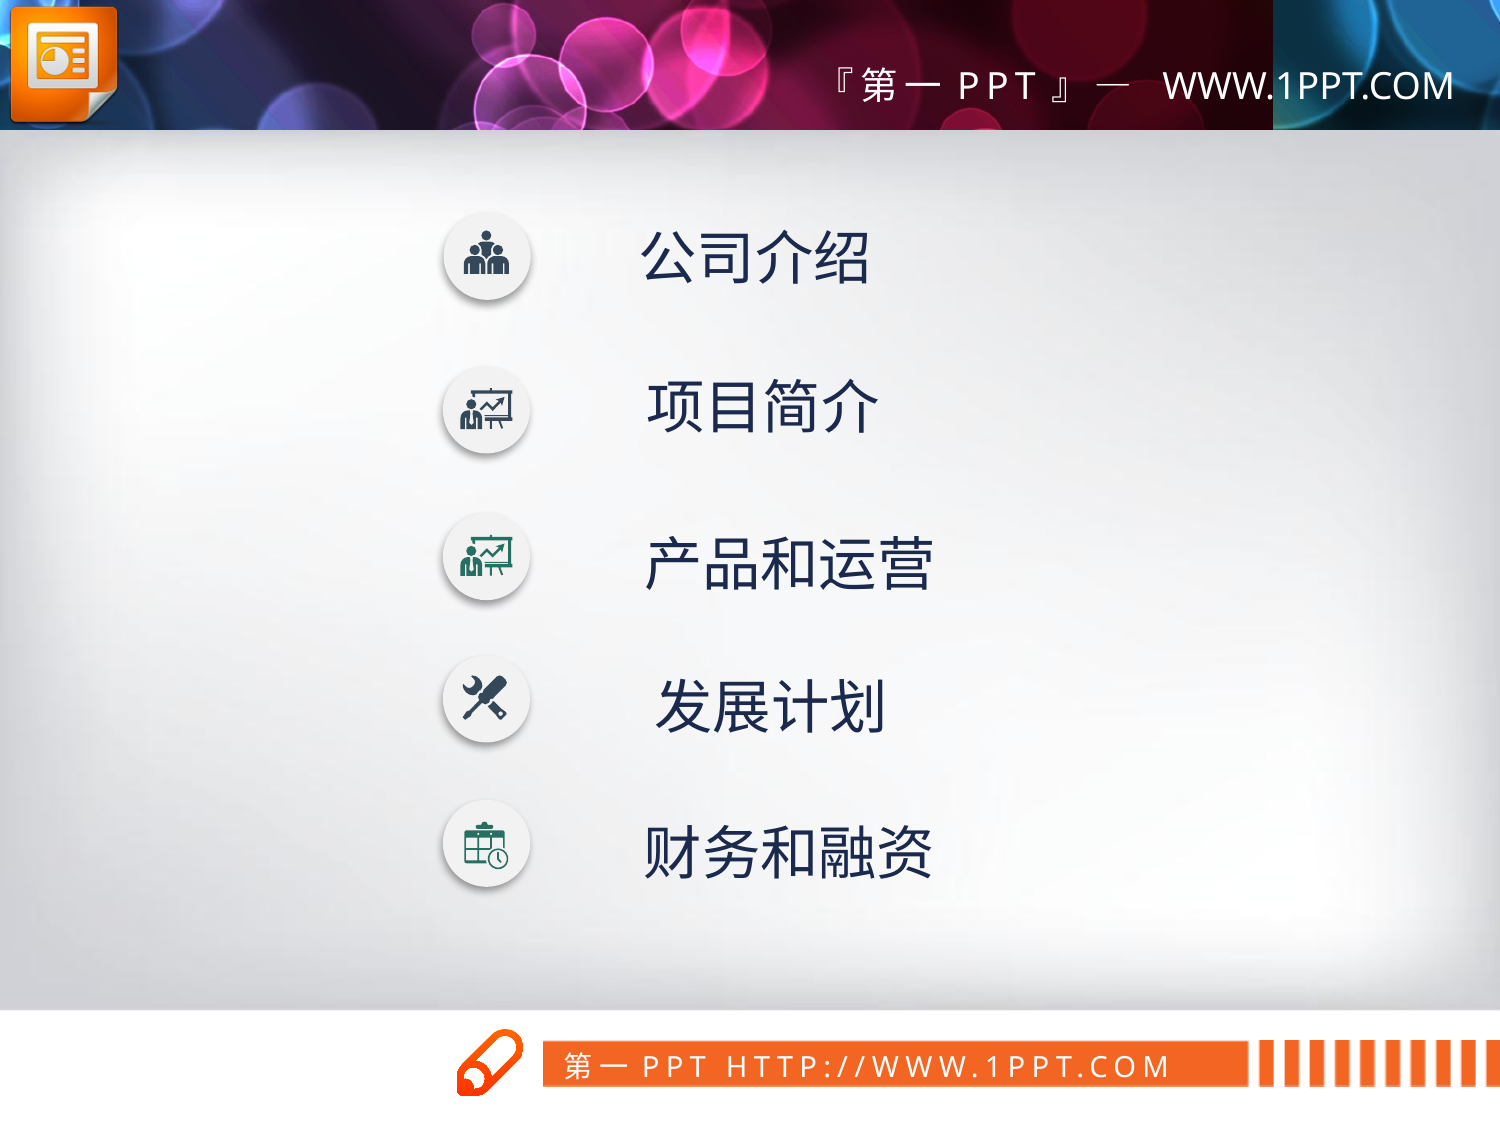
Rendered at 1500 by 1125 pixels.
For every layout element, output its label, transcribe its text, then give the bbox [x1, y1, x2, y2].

text_box 公司介绍 [608, 214, 902, 299]
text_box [443, 212, 531, 301]
text_box 产品和运营 [583, 520, 996, 605]
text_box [442, 512, 531, 601]
text_box 项目简介 [608, 362, 918, 448]
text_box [442, 366, 531, 454]
picture [0, 0, 1500, 1012]
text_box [442, 655, 531, 743]
picture [543, 1040, 1500, 1087]
text_box 发展计划 [583, 662, 959, 748]
text_box 财务和融资 [602, 808, 977, 894]
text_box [442, 799, 531, 888]
